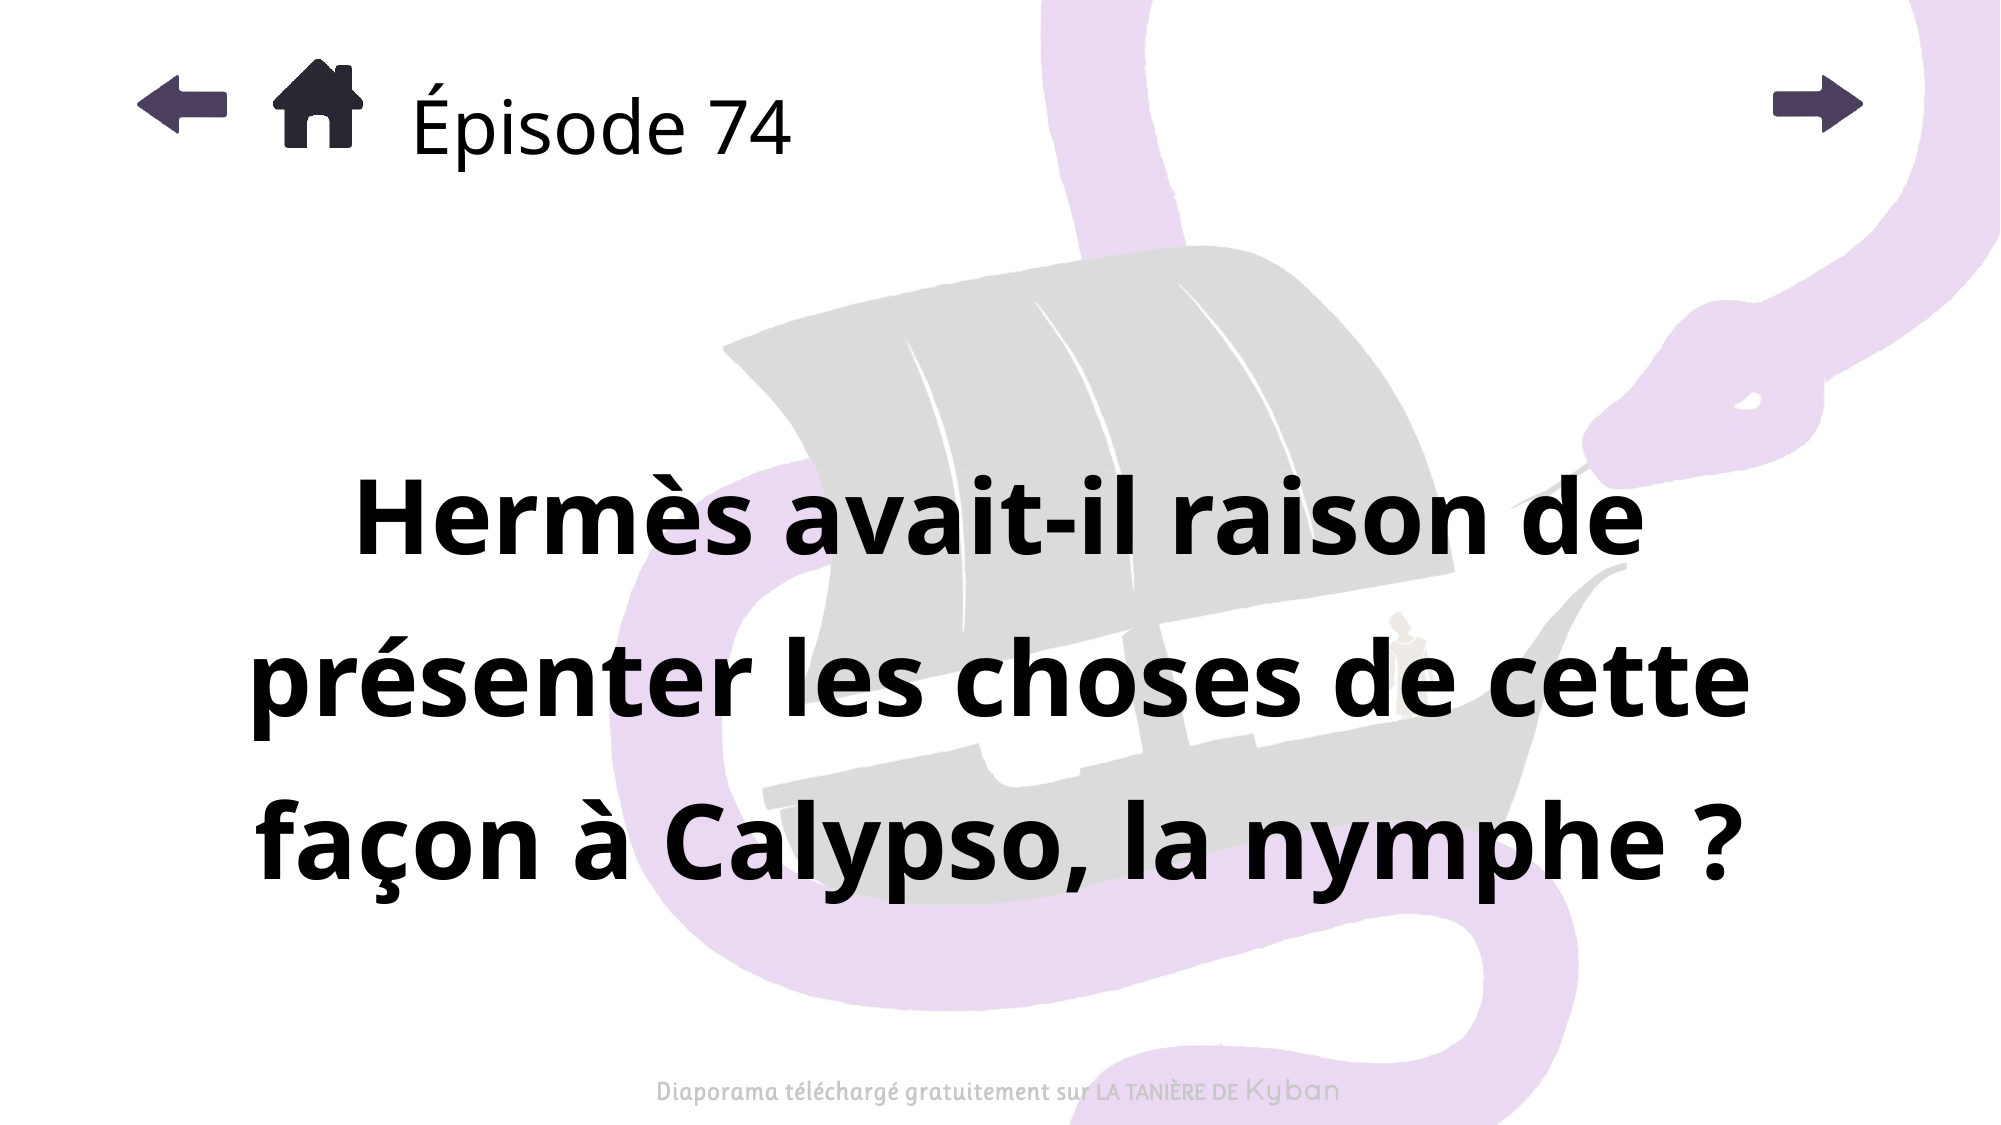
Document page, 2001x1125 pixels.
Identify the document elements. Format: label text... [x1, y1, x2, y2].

picture [0, 0, 2001, 1125]
title Épisode 74 [395, 59, 1863, 202]
list Hermès avait-il raison de présenter les choses de cette façon à Calypso, la nymphe ? [137, 299, 1863, 1014]
